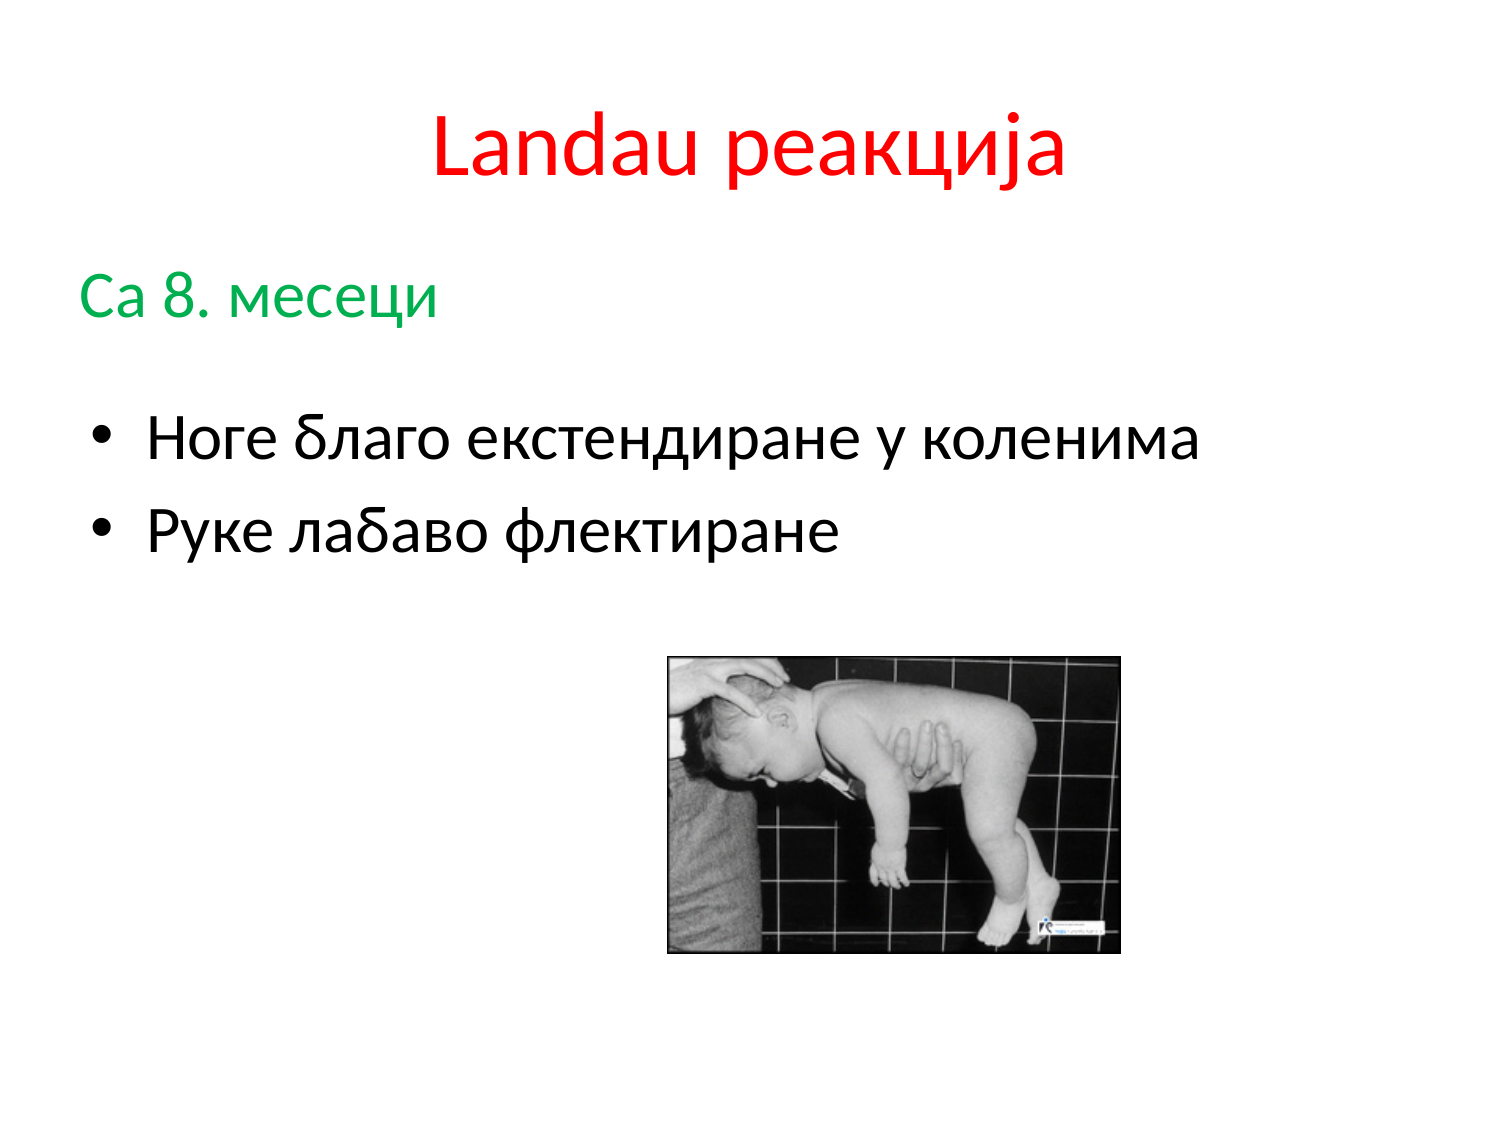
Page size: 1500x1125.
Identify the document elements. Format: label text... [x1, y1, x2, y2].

picture [667, 656, 1121, 955]
list Ноге благо екстендиране у коленима Руке лабаво флектиране [75, 385, 1425, 1005]
text_box Са 8. месеци [64, 243, 1376, 339]
title Landau реакција [75, 45, 1425, 233]
